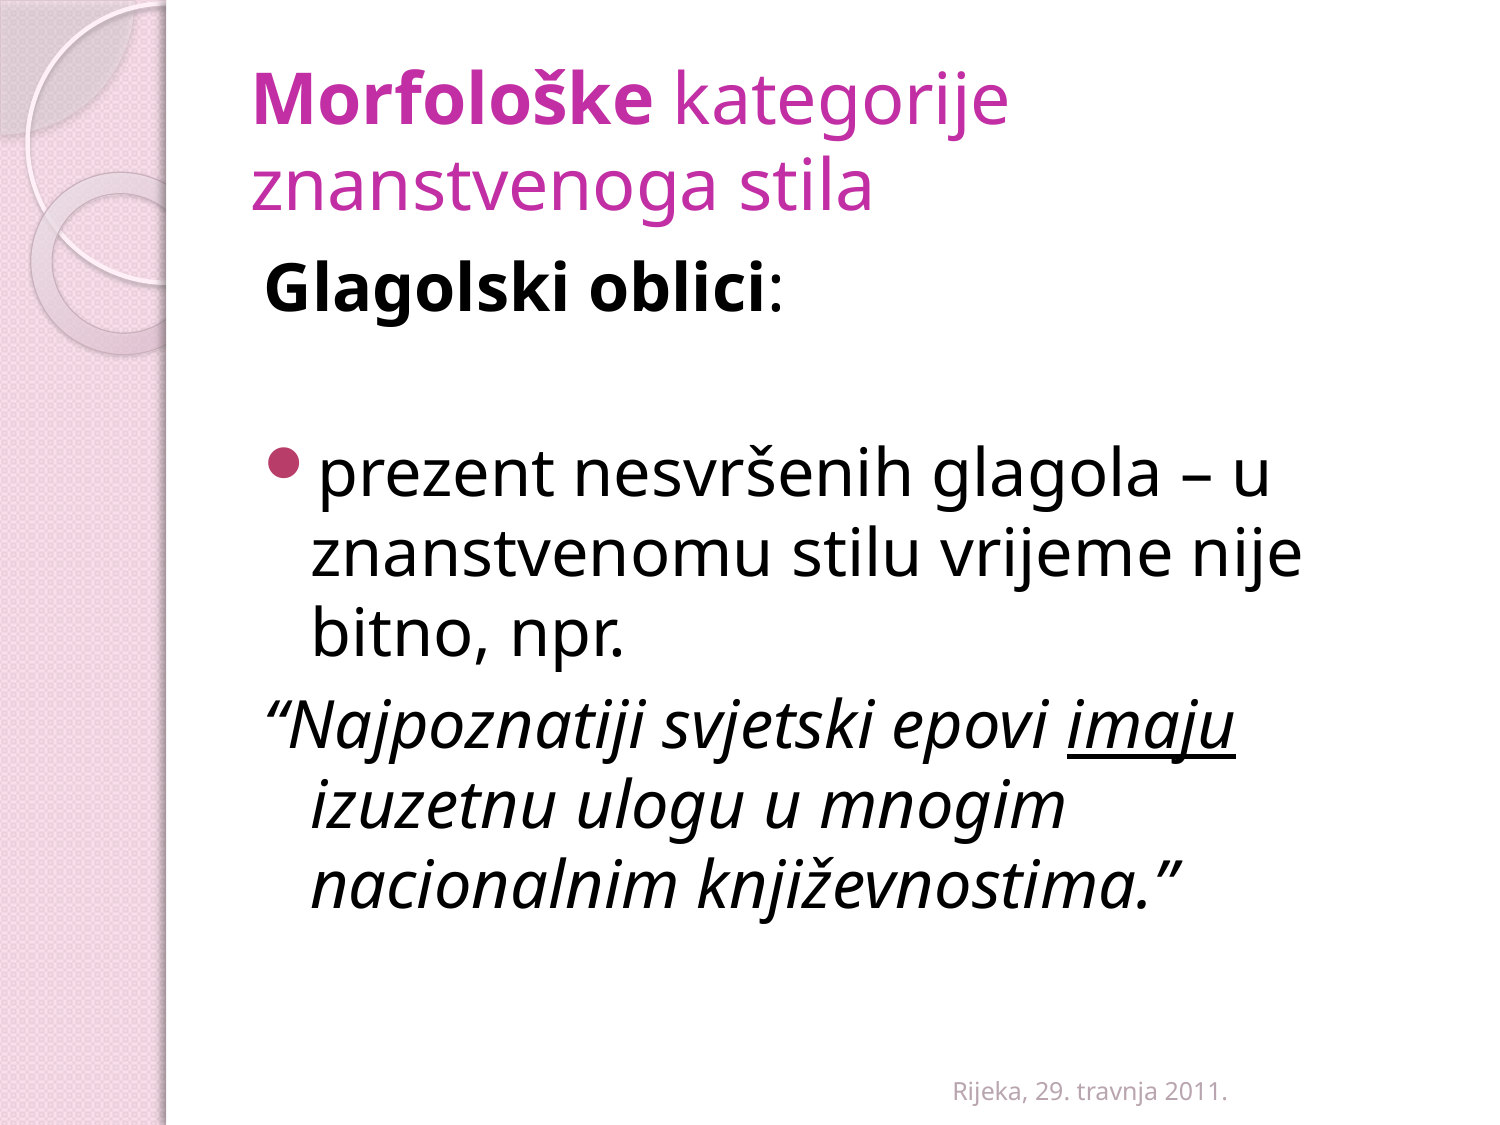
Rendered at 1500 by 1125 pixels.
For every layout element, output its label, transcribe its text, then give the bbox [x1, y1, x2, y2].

list Glagolski oblici: prezent nesvršenih glagola – u znanstvenomu stilu vrijeme nije bitno, npr. “Najpoznatiji svjetski epovi imaju izuzetnu ulogu u mnogim nacionalnim književnostima.” [235, 237, 1466, 1026]
footer Rijeka, 29. travnja 2011. [937, 1034, 1413, 1113]
title Morfološke kategorije znanstvenoga stila [235, 45, 1466, 233]
